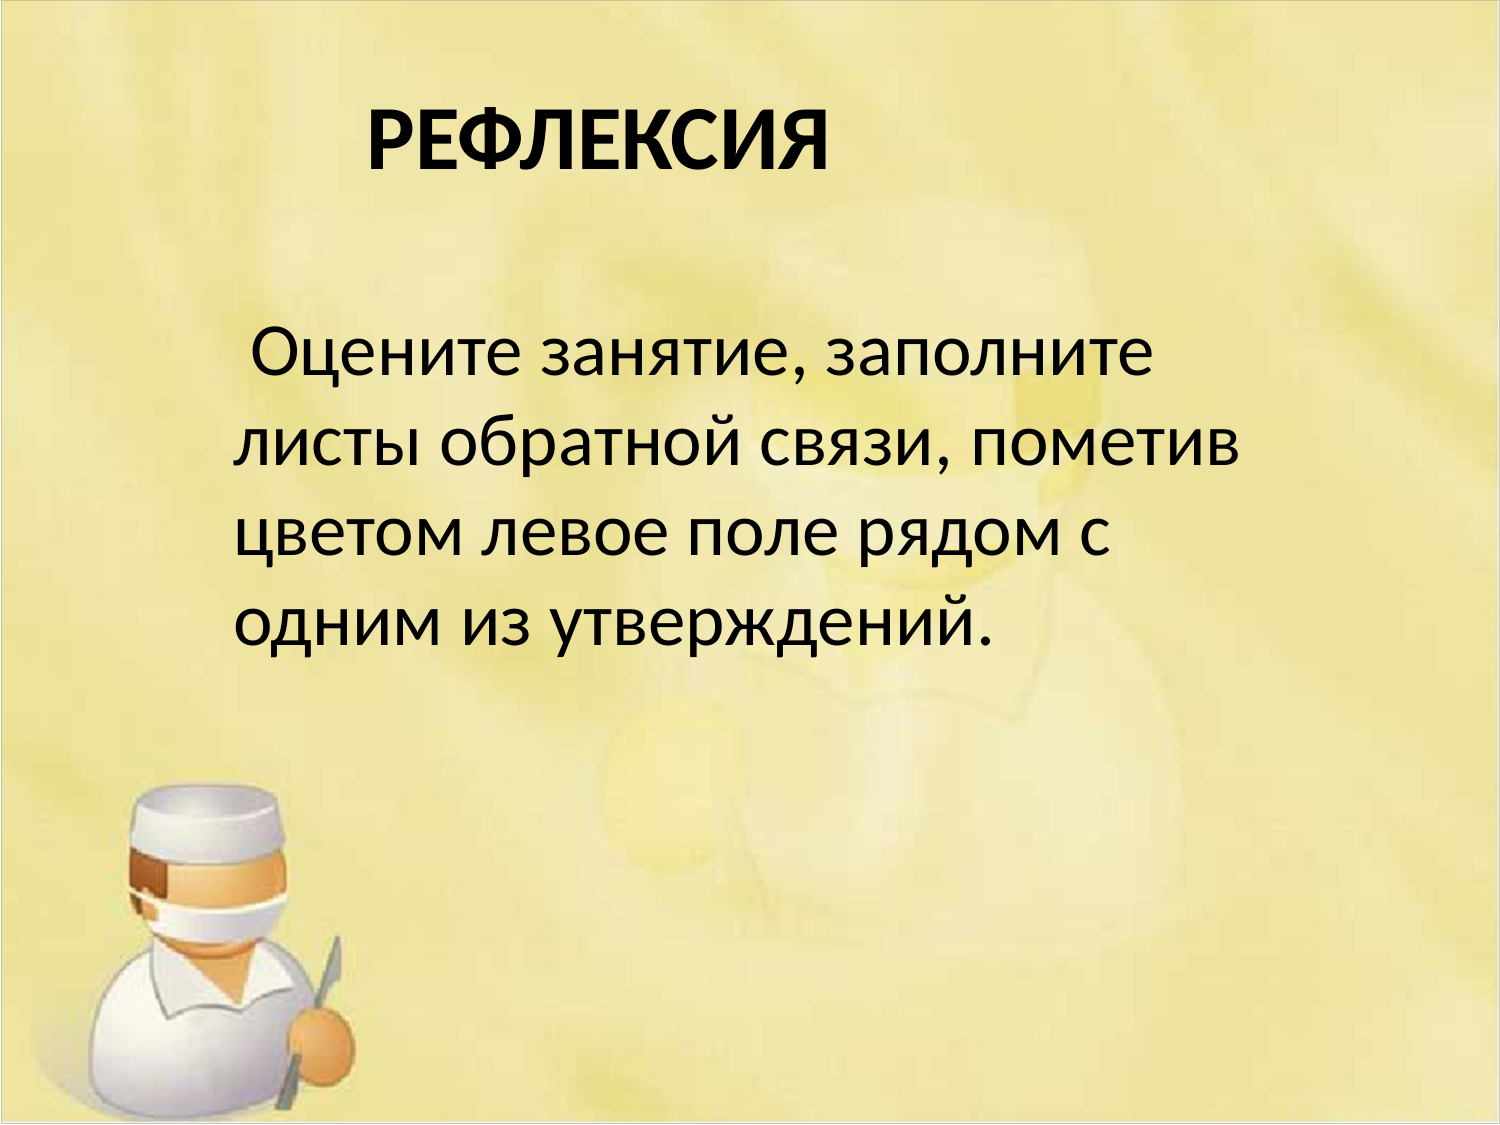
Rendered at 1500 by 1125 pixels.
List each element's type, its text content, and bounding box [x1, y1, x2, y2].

text_box Оцените занятие, заполните листы обратной связи, пометив цветом левое поле рядом с одним из утверждений. [218, 292, 1353, 668]
picture [0, 0, 1500, 1125]
text_box РЕФЛЕКСИЯ [351, 70, 1137, 195]
